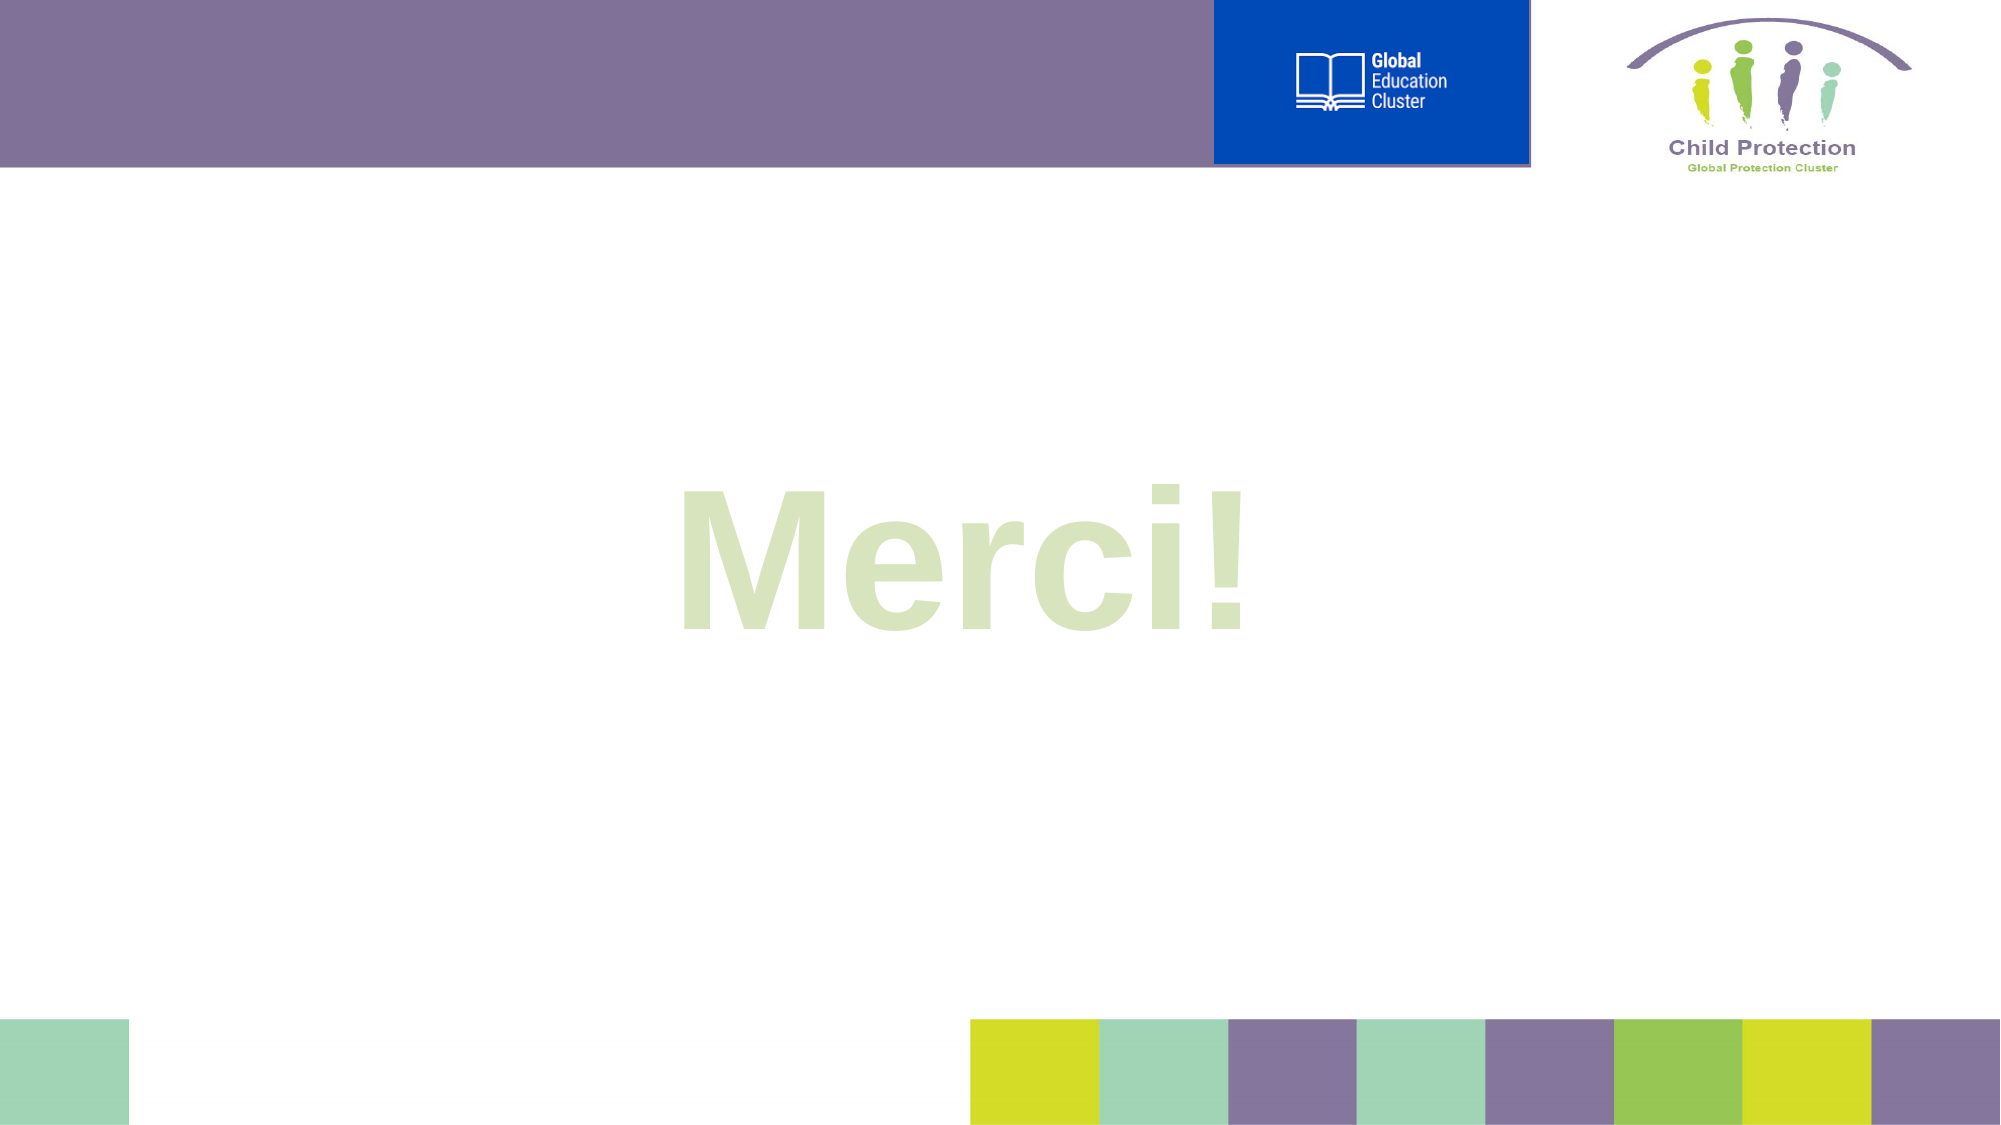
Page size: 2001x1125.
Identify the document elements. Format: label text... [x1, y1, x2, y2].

text_box Merci! [606, 422, 1326, 678]
picture [0, 1019, 2000, 1125]
picture [0, 0, 2000, 175]
